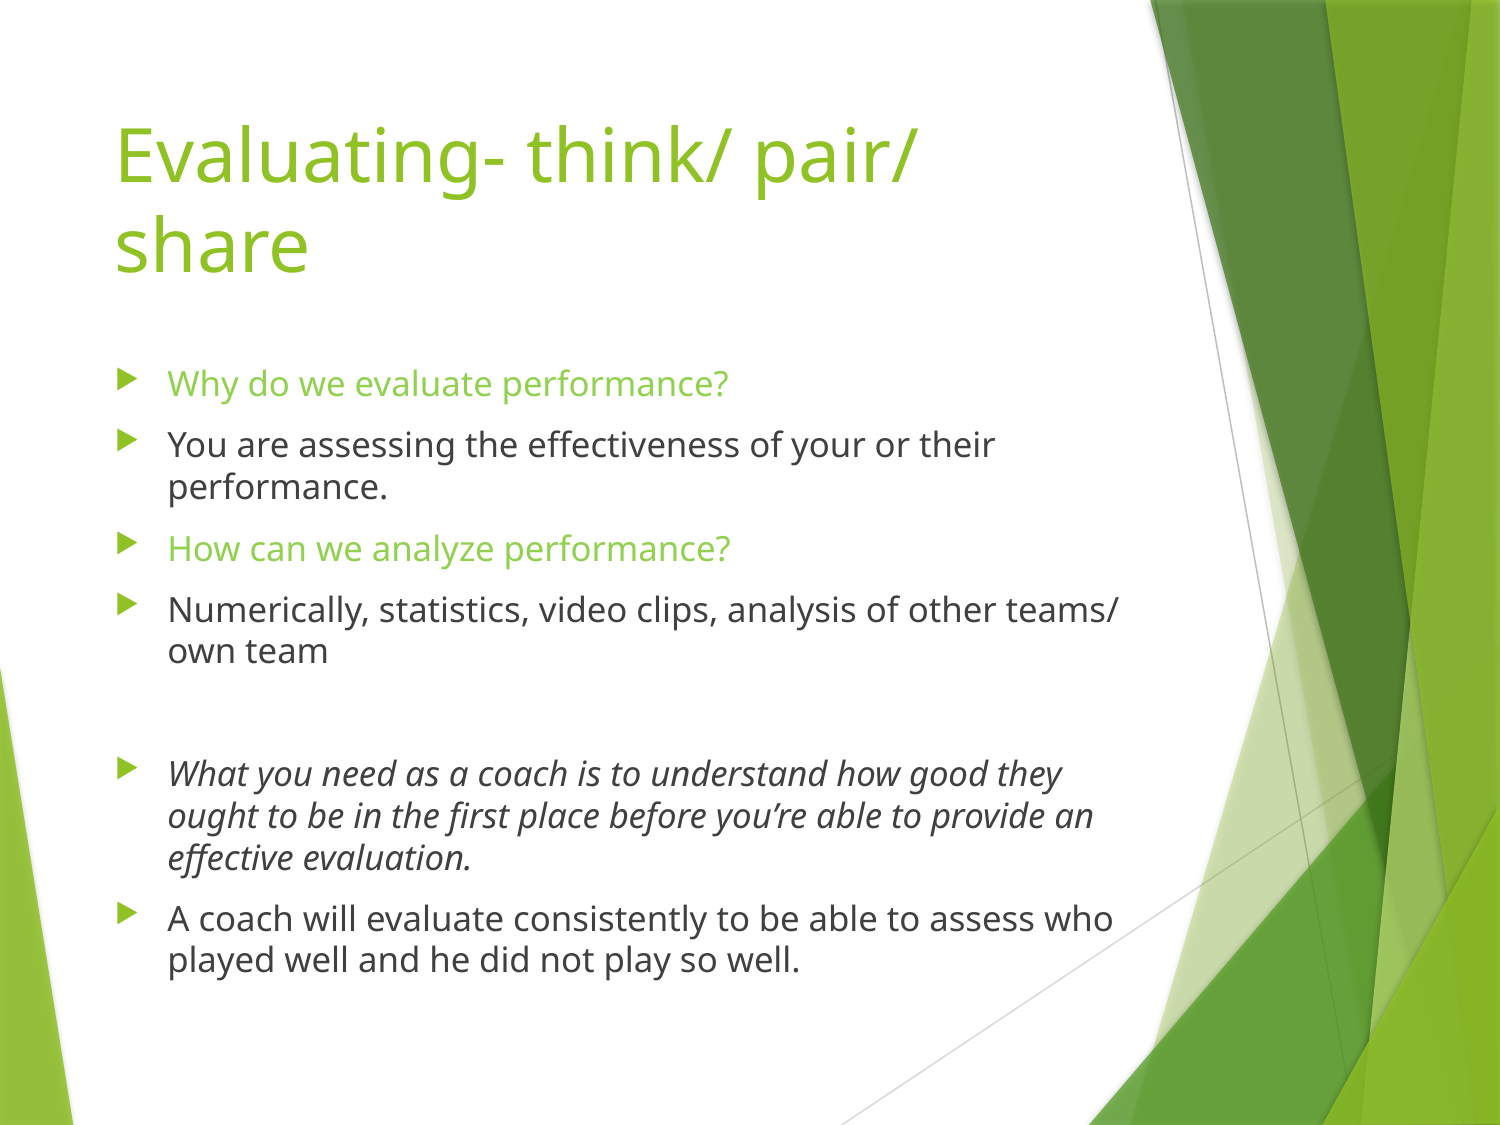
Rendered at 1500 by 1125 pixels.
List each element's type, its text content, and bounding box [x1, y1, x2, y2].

title Evaluating- think/ pair/ share [99, 99, 1142, 317]
list Why do we evaluate performance? You are assessing the effectiveness of your or their performance. How can we analyze performance? Numerically, statistics, video clips, analysis of other teams/ own team What you need as a coach is to understand how good they ought to be in the first place before you’re able to provide an effective evaluation. A coach will evaluate consistently to be able to assess who played well and he did not play so well. [99, 354, 1142, 992]
